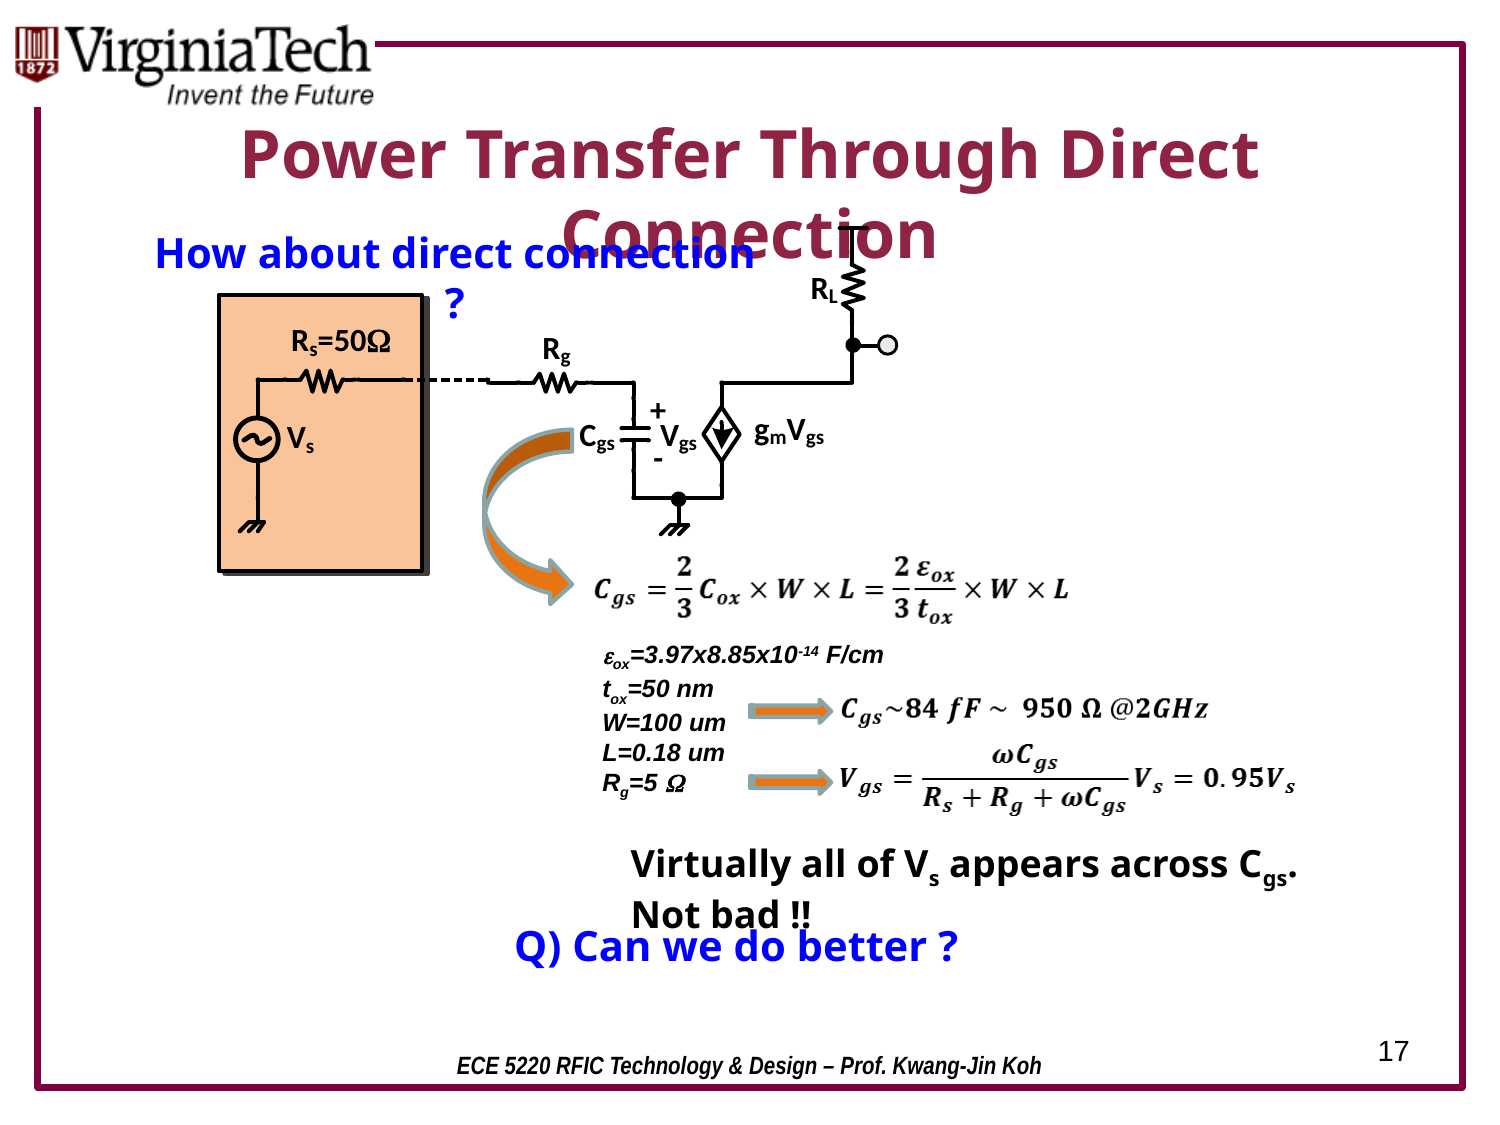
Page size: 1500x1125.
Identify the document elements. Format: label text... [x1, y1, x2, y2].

text_box [825, 681, 1250, 731]
text_box Q) Can we do better ? [362, 912, 1111, 978]
text_box How about direct connection ? [137, 218, 773, 334]
text_box [748, 697, 825, 725]
text_box Virtually all of Vs appears across Cgs. Not bad !! [615, 832, 1325, 944]
slide_number 17 [1074, 1024, 1425, 1103]
text_box [824, 731, 1350, 825]
text_box eox=3.97x8.85x10-14 F/cm tox=50 nm W=100 um L=0.18 um Rg=5 W [587, 631, 953, 809]
title Power Transfer Through Direct Connection [75, 104, 1425, 213]
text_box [212, 221, 903, 582]
text_box [512, 543, 1150, 632]
text_box [748, 768, 824, 796]
picture [15, 24, 375, 107]
